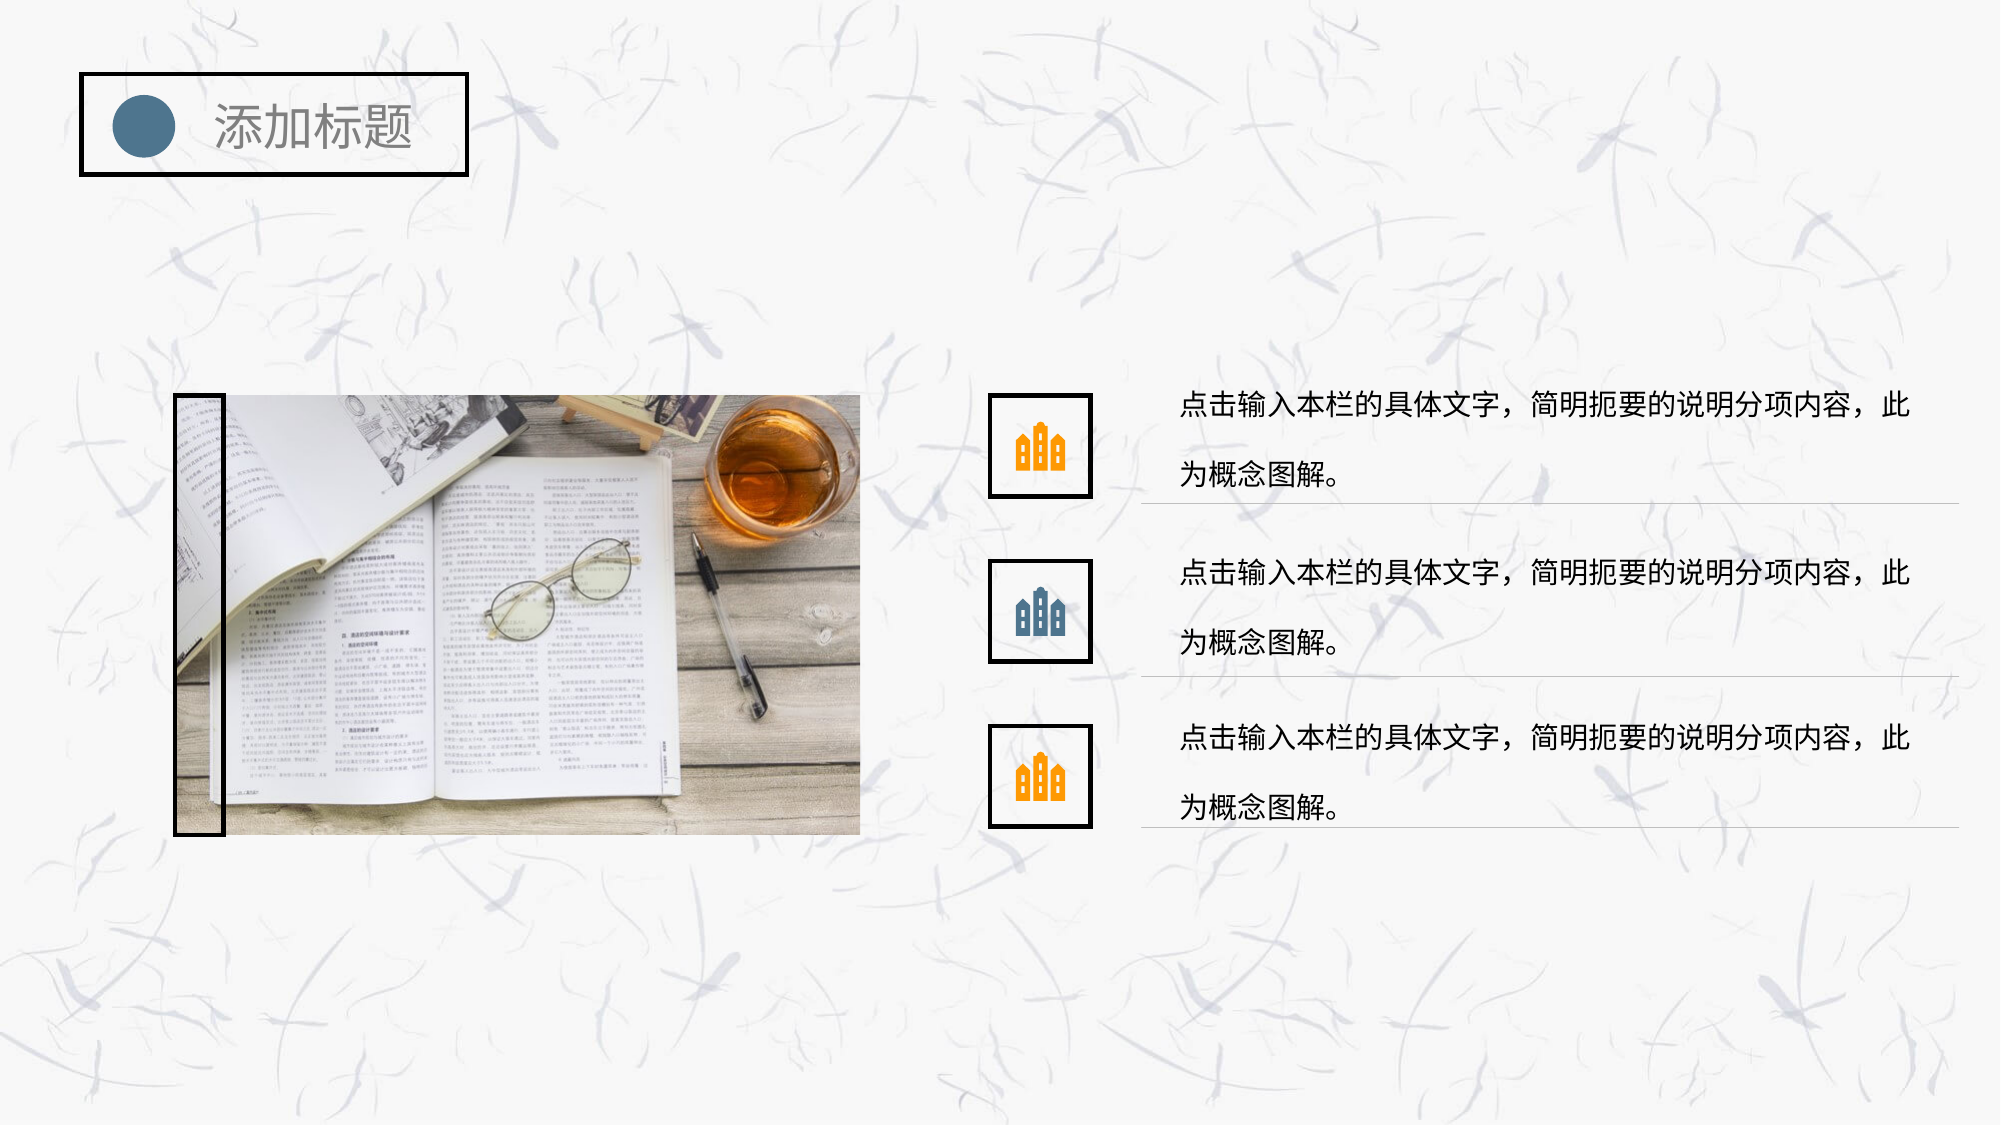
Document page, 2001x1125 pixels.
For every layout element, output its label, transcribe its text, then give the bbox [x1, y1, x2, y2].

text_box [989, 725, 1091, 827]
text_box [81, 73, 468, 176]
picture [0, 0, 2001, 1125]
text_box 点击输入本栏的具体文字，简明扼要的说明分项内容，此为概念图解。 [1164, 375, 1937, 469]
text_box 点击输入本栏的具体文字，简明扼要的说明分项内容，此为概念图解。 [1164, 543, 1937, 637]
text_box [174, 395, 225, 836]
text_box [111, 93, 177, 159]
text_box [225, 395, 861, 836]
text_box 添加标题 [198, 88, 444, 164]
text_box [989, 395, 1091, 497]
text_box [989, 560, 1091, 662]
text_box 点击输入本栏的具体文字，简明扼要的说明分项内容，此为概念图解。 [1164, 707, 1937, 801]
